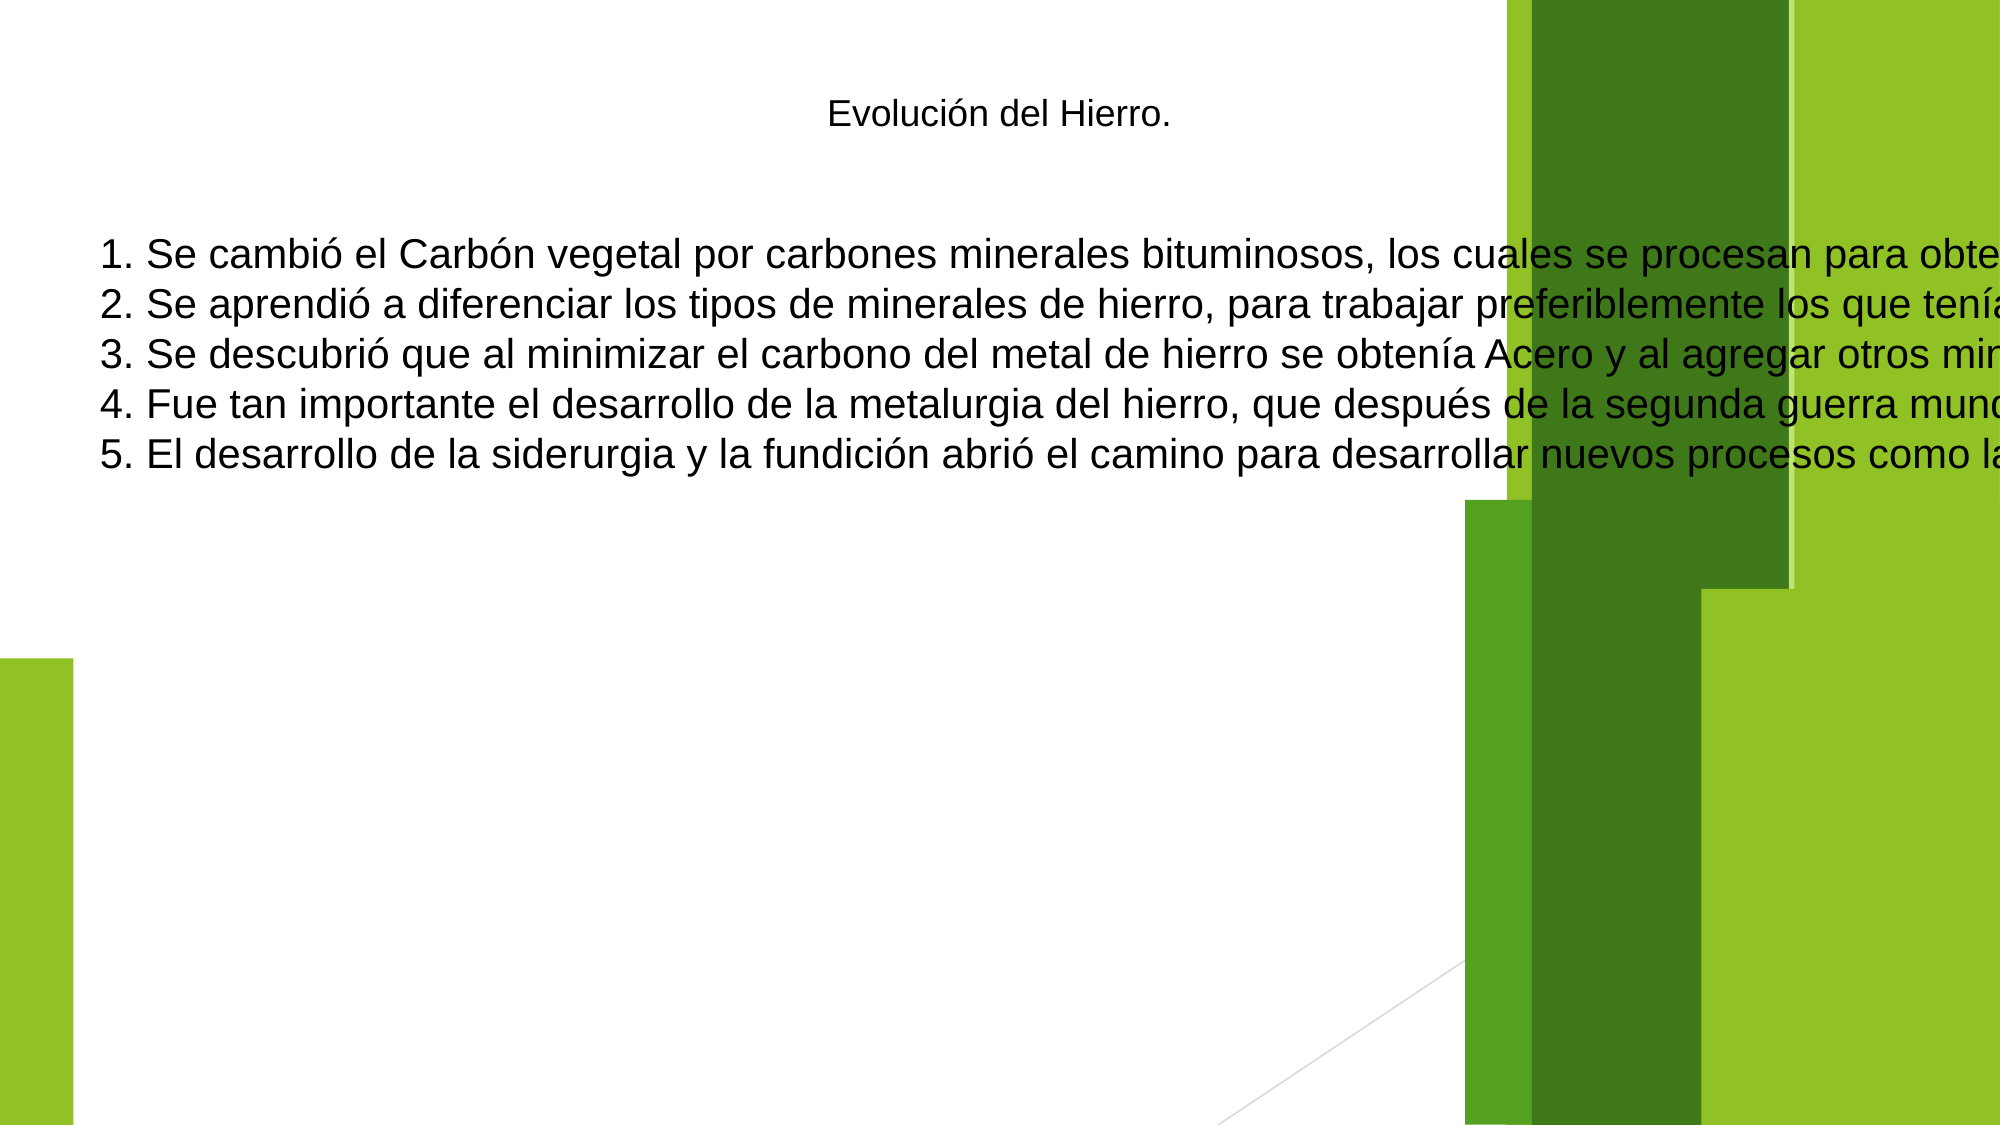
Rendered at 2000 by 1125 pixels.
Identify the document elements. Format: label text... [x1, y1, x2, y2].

text_box Evolución del Hierro. [99, 44, 1900, 178]
text_box 1. Se cambió el Carbón vegetal por carbones minerales bituminosos, los cuales se procesan para obtener COKE que es el combustible para procesar el hierro. Actualmente. 2. Se aprendió a diferenciar los tipos de minerales de hierro, para trabajar preferiblemente los que tenían mayor cantidad del metal. 3. Se descubrió que al minimizar el carbono del metal de hierro se obtenía Acero y al agregar otros minerales se obtenían otros metales especiales. 4. Fue tan importante el desarrollo de la metalurgia del hierro, que después de la segunda guerra mundial, la riqueza de los países se media en la cantidad de toneladas de acero producidas… actualmente ya no es así… sin embargo, no olvidemos que Japón se recuperó de su crísis económica abriendo siderurgias. 5. El desarrollo de la siderurgia y la fundición abrió el camino para desarrollar nuevos procesos como la soldadura, la corrosión, etc [99, 177, 1500, 1099]
